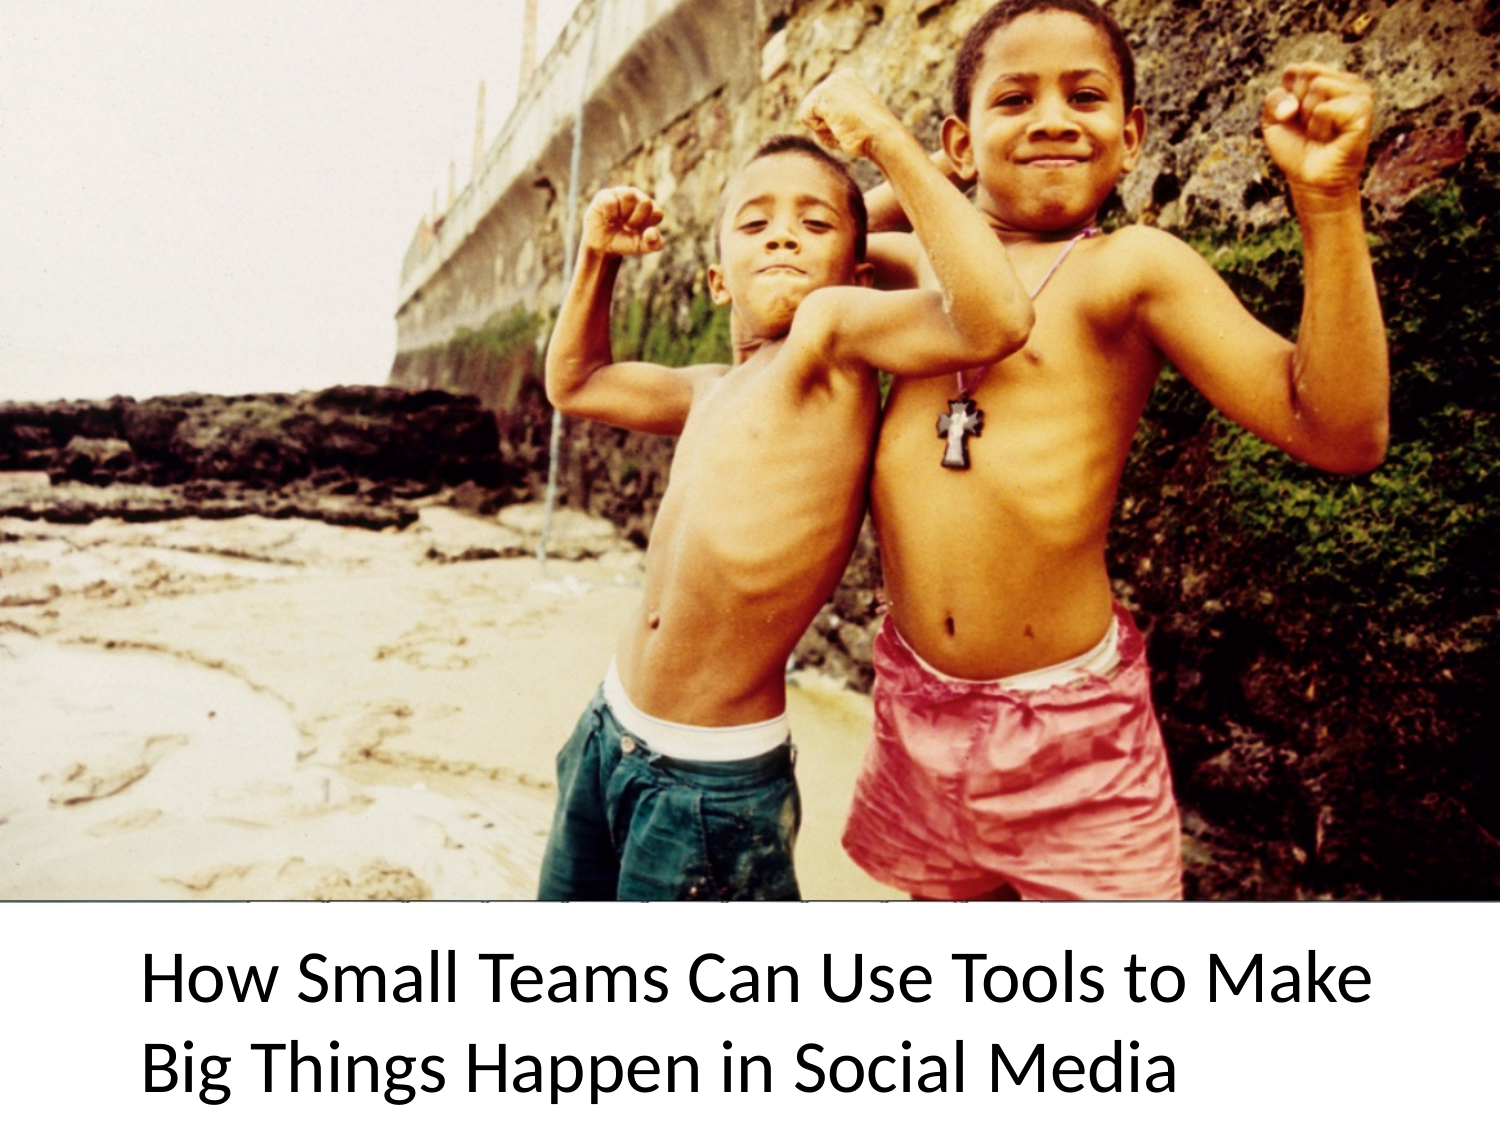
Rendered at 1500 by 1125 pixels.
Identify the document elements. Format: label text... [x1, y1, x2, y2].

title How Small Teams Can Use Tools to Make Big Things Happen in Social Media [125, 911, 1400, 1125]
picture [0, 0, 1500, 903]
